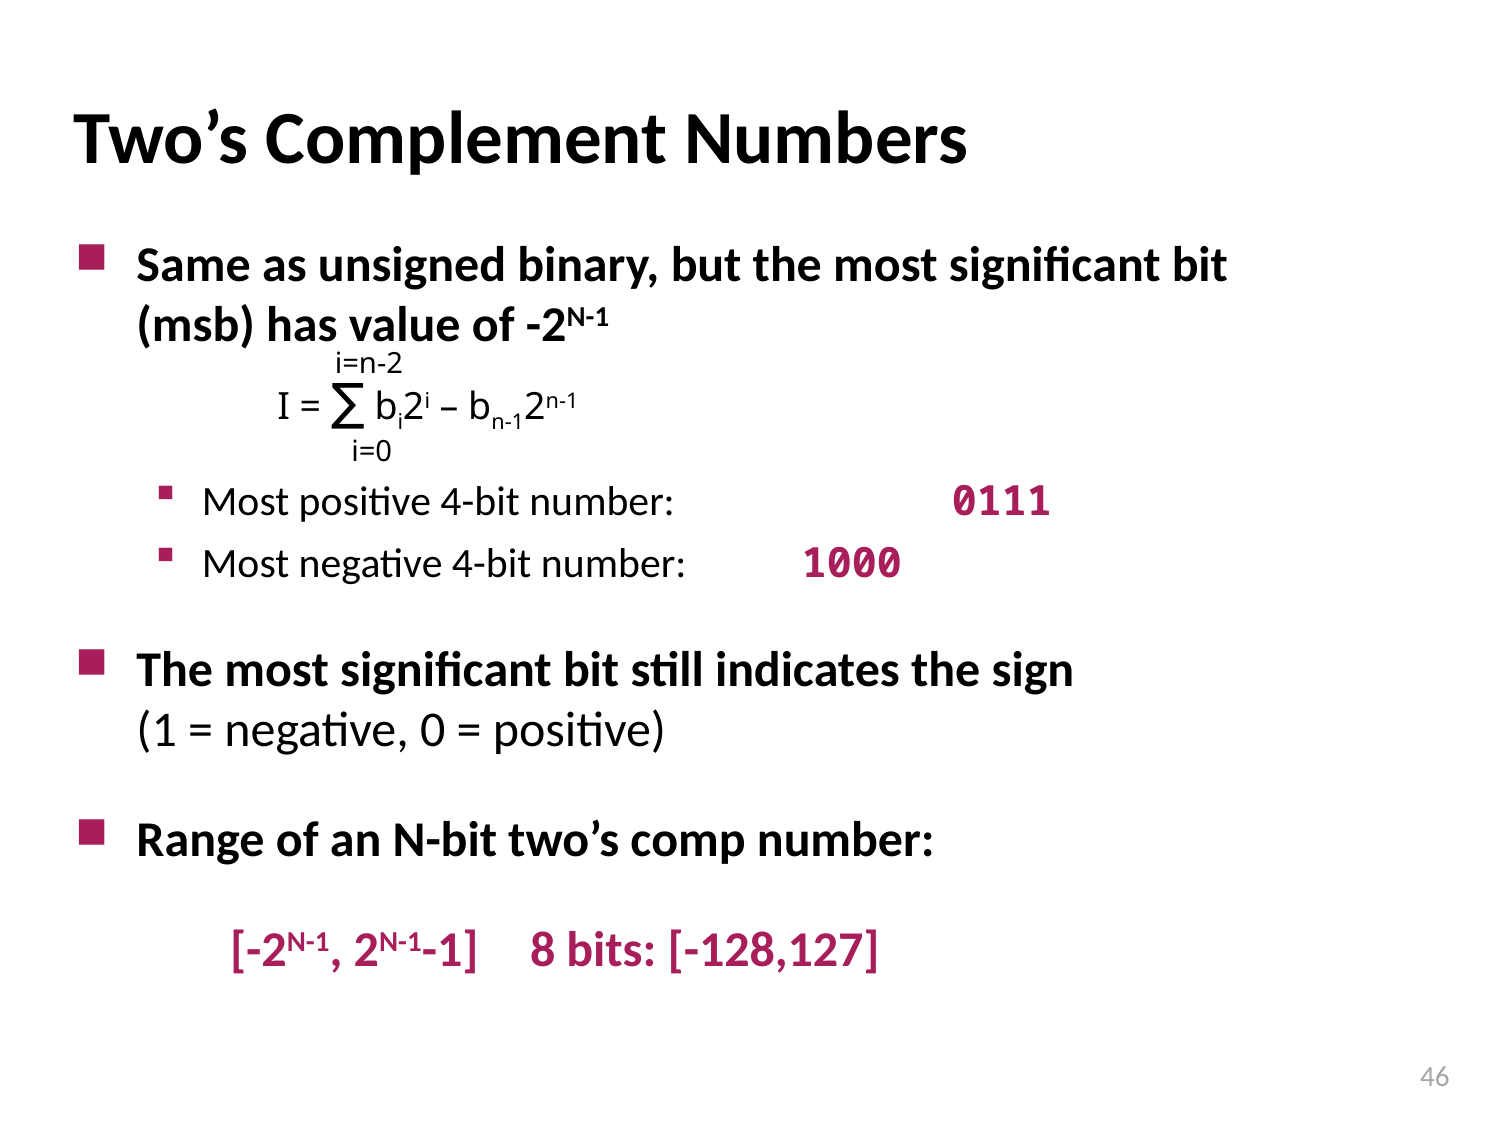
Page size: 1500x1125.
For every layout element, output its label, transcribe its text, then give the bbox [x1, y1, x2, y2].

text_box I = ∑ bi2i – bn-12n-1 [262, 362, 1013, 441]
list Same as unsigned binary, but the most significant bit (msb) has value of -2N-1 Most positive 4-bit number: 0111 Most negative 4-bit number: 1000 The most significant bit still indicates the sign (1 = negative, 0 = positive) Range of an N-bit two’s comp number: [-2N-1, 2N-1-1] 8 bits: [-128,127] [64, 223, 1361, 1040]
title Two’s Complement Numbers [58, 71, 1305, 197]
text_box [87, 174, 1413, 1025]
text_box i=0 [336, 424, 408, 475]
text_box i=n-2 [319, 337, 419, 388]
